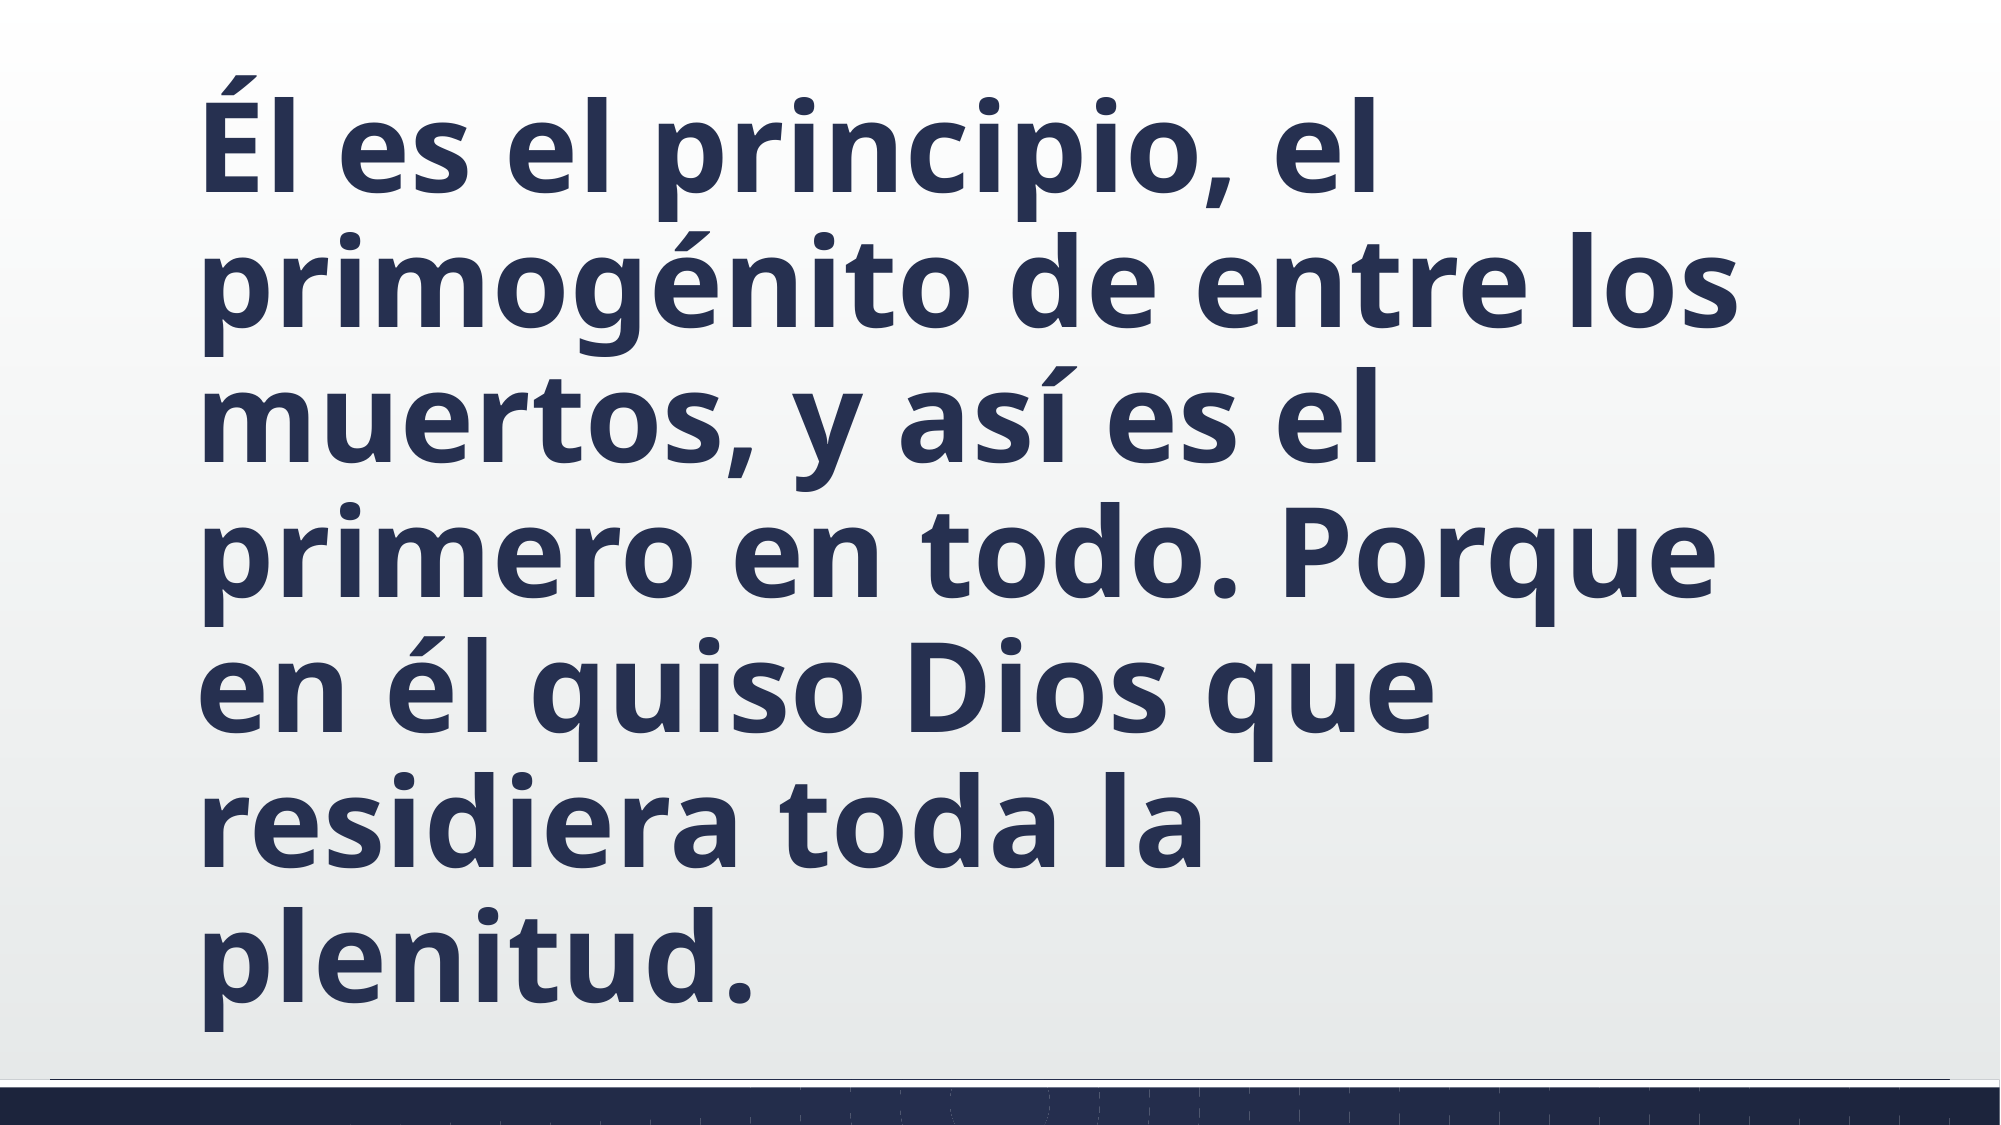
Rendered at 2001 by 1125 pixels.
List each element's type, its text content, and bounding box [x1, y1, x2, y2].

list Él es el principio, el primogénito de entre los muertos, y así es el primero en todo. Porque en él quiso Dios que residiera toda la plenitud. [173, 76, 1816, 990]
